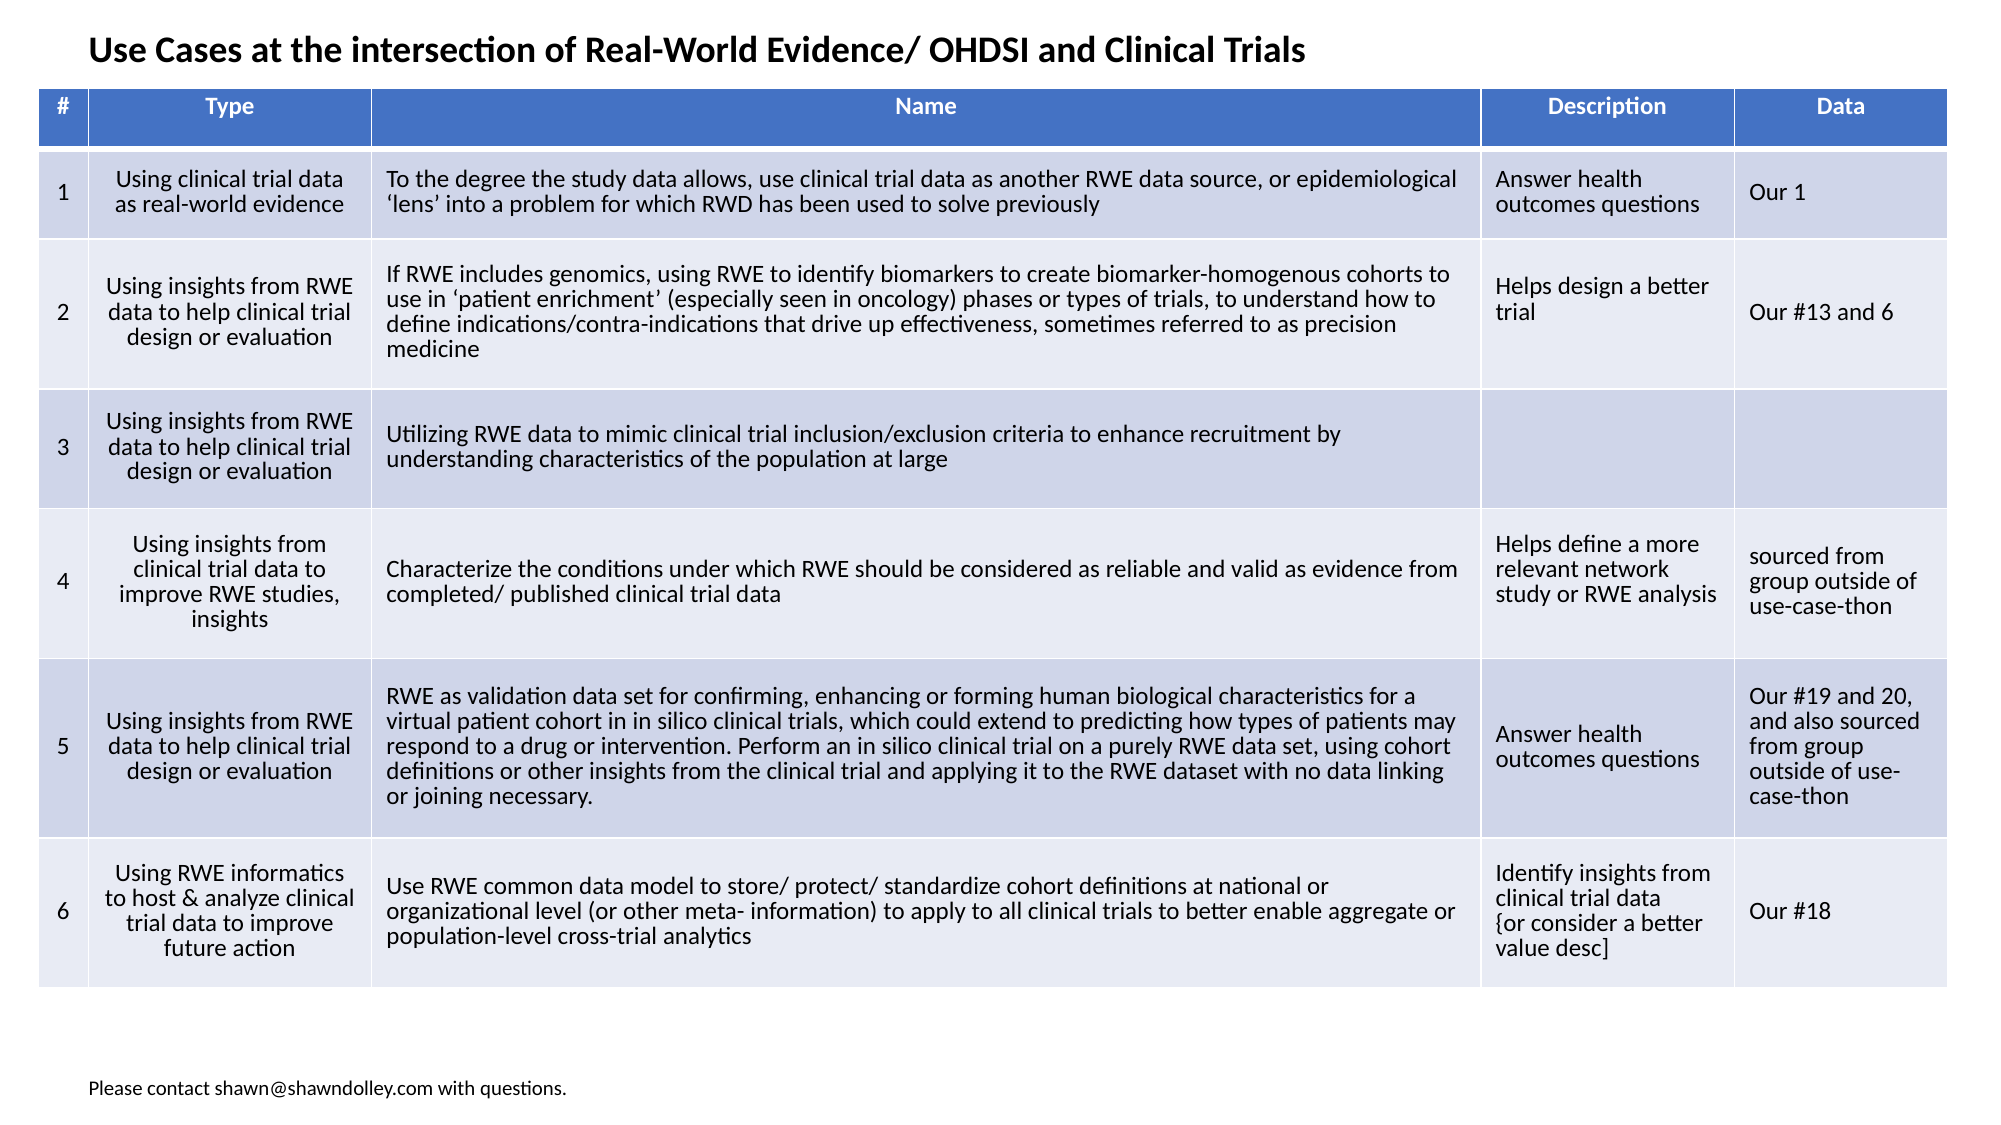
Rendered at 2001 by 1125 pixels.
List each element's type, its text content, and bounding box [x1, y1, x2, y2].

table_cell [1482, 390, 1734, 508]
table_header Data [1735, 89, 1947, 146]
table_cell RWE as validation data set for confirming, enhancing or forming human biological characteristics for a virtual patient cohort in in silico clinical trials, which could extend to predicting how types of patients may respond to a drug or intervention. Perform an in silico clinical trial on a purely RWE data set, using cohort definitions or other insights from the clinical trial and applying it to the RWE dataset with no data linking or joining necessary. [372, 659, 1480, 837]
table_cell Utilizing RWE data to mimic clinical trial inclusion/exclusion criteria to enhance recruitment by understanding characteristics of the population at large [372, 390, 1480, 508]
table_header Name [372, 89, 1480, 146]
text_box Use Cases at the intersection of Real-World Evidence/ OHDSI and Clinical Trials [73, 17, 1578, 77]
table_cell Helps design a better trial [1482, 240, 1734, 388]
table_cell 5 [39, 659, 88, 837]
table_cell 4 [39, 509, 88, 658]
table_cell Answer health outcomes questions [1482, 659, 1734, 837]
table_cell Using insights from clinical trial data to improve RWE studies, insights [89, 509, 371, 658]
table_header Description [1482, 89, 1734, 146]
table_cell Identify insights from clinical trial data {or consider a better value desc] [1482, 839, 1734, 987]
table_cell Using insights from RWE data to help clinical trial design or evaluation [89, 390, 371, 508]
table_cell 1 [39, 152, 88, 238]
table_cell 3 [39, 390, 88, 508]
table_cell Using insights from RWE data to help clinical trial design or evaluation [89, 240, 371, 388]
table_cell Our 1 [1735, 152, 1947, 238]
table_cell To the degree the study data allows, use clinical trial data as another RWE data source, or epidemiological ‘lens’ into a problem for which RWD has been used to solve previously [372, 152, 1480, 238]
table_cell Characterize the conditions under which RWE should be considered as reliable and valid as evidence from completed/ published clinical trial data [372, 509, 1480, 658]
table_cell Our #19 and 20, and also sourced from group outside of use-case-thon [1735, 659, 1947, 837]
table_header Type [89, 89, 371, 146]
table_cell Our #13 and 6 [1735, 240, 1947, 388]
table_cell Answer health outcomes questions [1482, 152, 1734, 238]
table_cell Using insights from RWE data to help clinical trial design or evaluation [89, 659, 371, 837]
text_box Please contact shawn@shawndolley.com with questions. [73, 1067, 1578, 1107]
table_header # [39, 89, 88, 146]
table_cell [1735, 390, 1947, 508]
table_cell 2 [39, 240, 88, 388]
table_cell Using RWE informatics to host & analyze clinical trial data to improve future action [89, 839, 371, 987]
table_cell If RWE includes genomics, using RWE to identify biomarkers to create biomarker-homogenous cohorts to use in ‘patient enrichment’ (especially seen in oncology) phases or types of trials, to understand how to define indications/contra-indications that drive up effectiveness, sometimes referred to as precision medicine [372, 240, 1480, 388]
table_cell 6 [39, 839, 88, 987]
table_cell Our #18 [1735, 839, 1947, 987]
table_cell Helps define a more relevant network study or RWE analysis [1482, 509, 1734, 658]
table_cell sourced from group outside of use-case-thon [1735, 509, 1947, 658]
table_cell Use RWE common data model to store/ protect/ standardize cohort definitions at national or organizational level (or other meta- information) to apply to all clinical trials to better enable aggregate or population-level cross-trial analytics [372, 839, 1480, 987]
table_cell Using clinical trial data as real-world evidence [89, 152, 371, 238]
